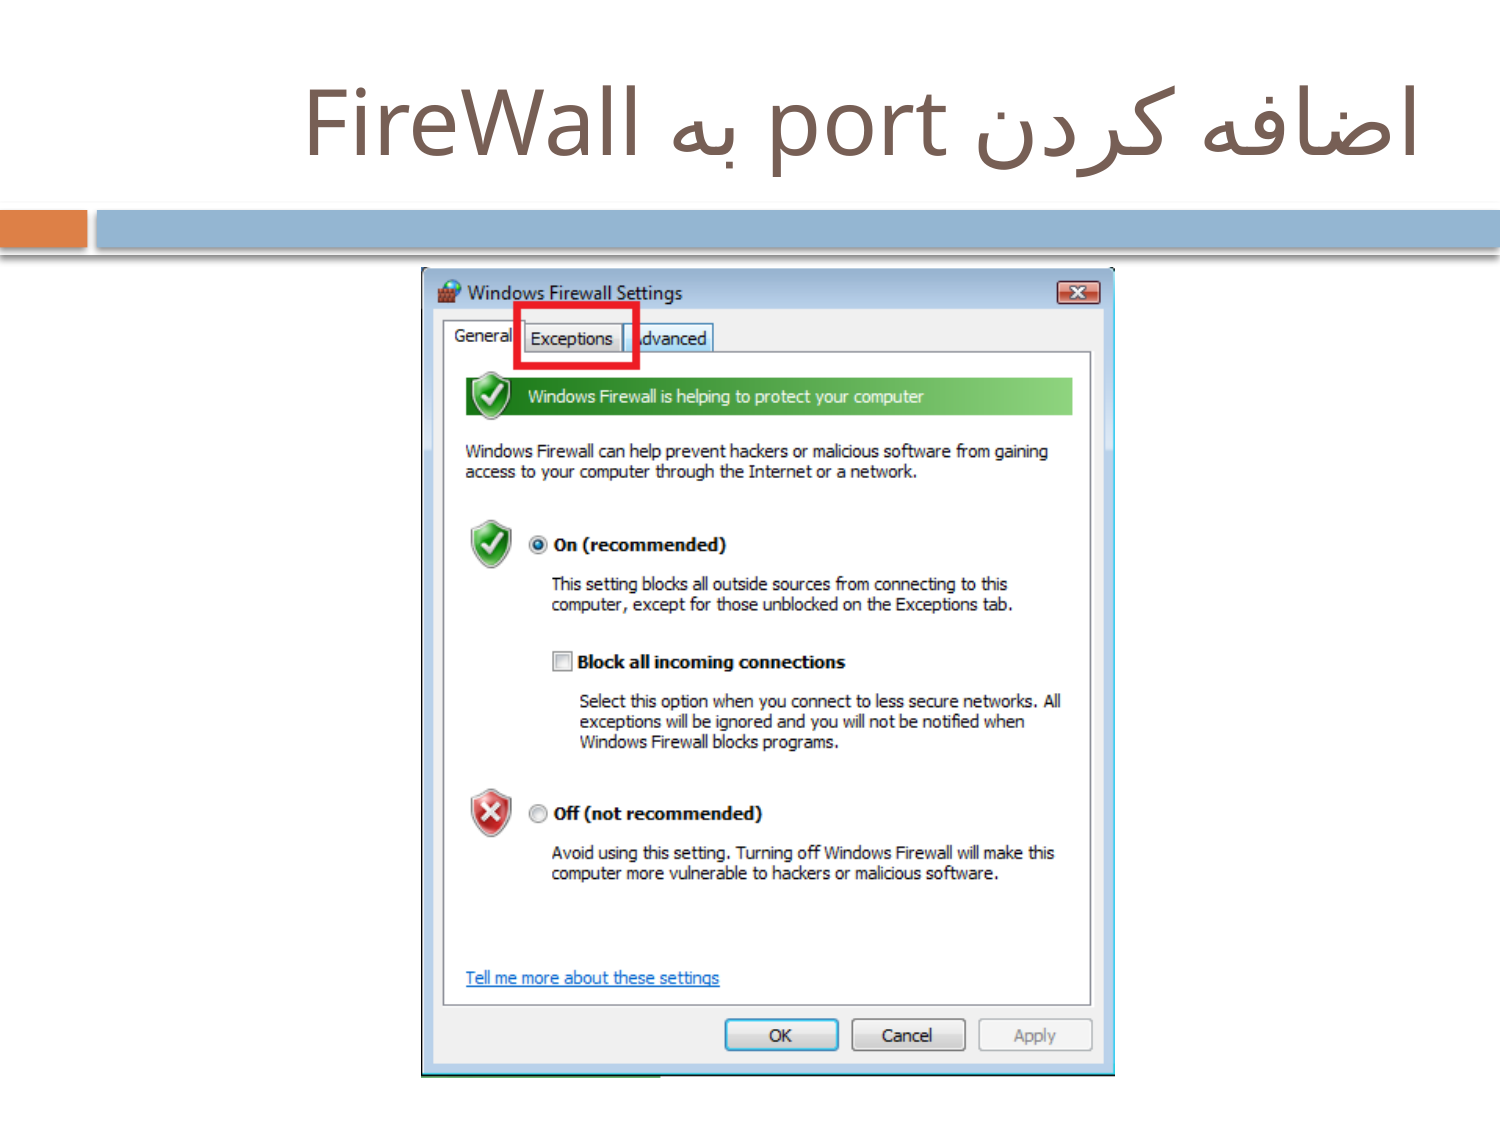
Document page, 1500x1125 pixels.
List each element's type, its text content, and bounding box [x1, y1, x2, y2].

picture [421, 266, 1115, 1079]
title اضافه کردن port به FireWall [100, 37, 1438, 200]
